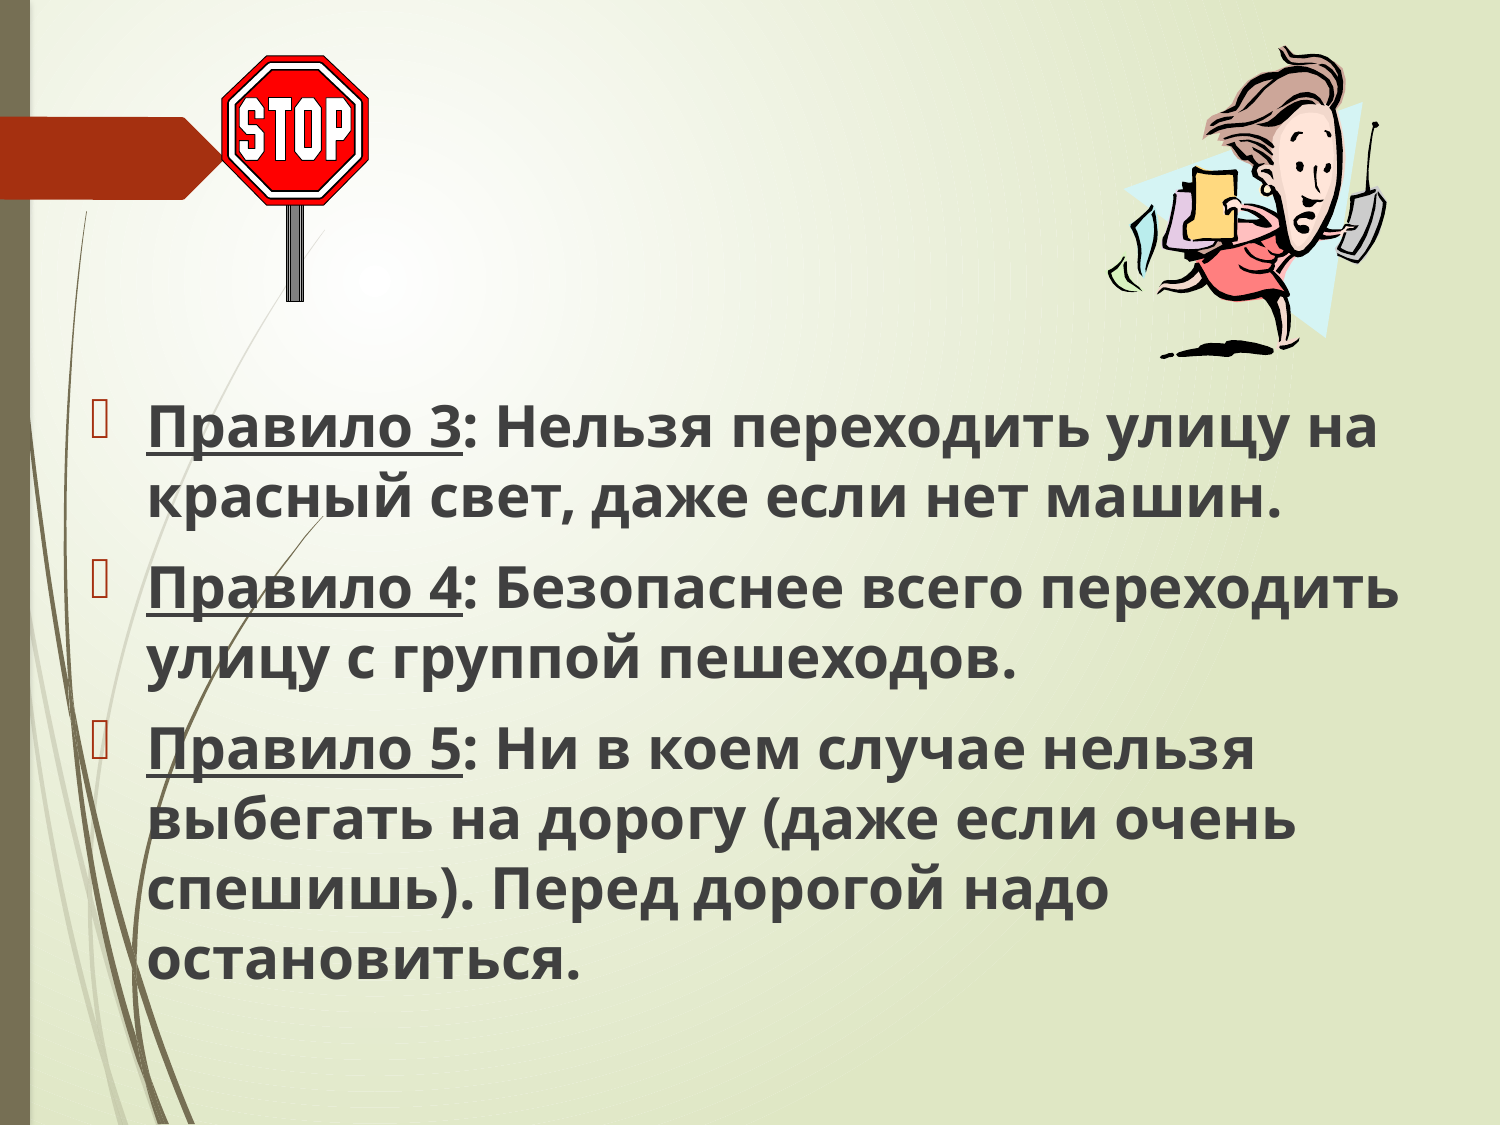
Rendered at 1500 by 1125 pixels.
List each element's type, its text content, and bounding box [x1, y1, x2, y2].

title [220, 54, 370, 303]
list Правило 3: Нельзя переходить улицу на красный свет, даже если нет машин. Правило 4: Безопаснее всего переходить улицу с группой пешеходов. Правило 5: Ни в коем случае нельзя выбегать на дорогу (даже если очень спешишь). Перед дорогой надо остановиться. [75, 290, 1425, 1005]
picture [1104, 42, 1390, 362]
